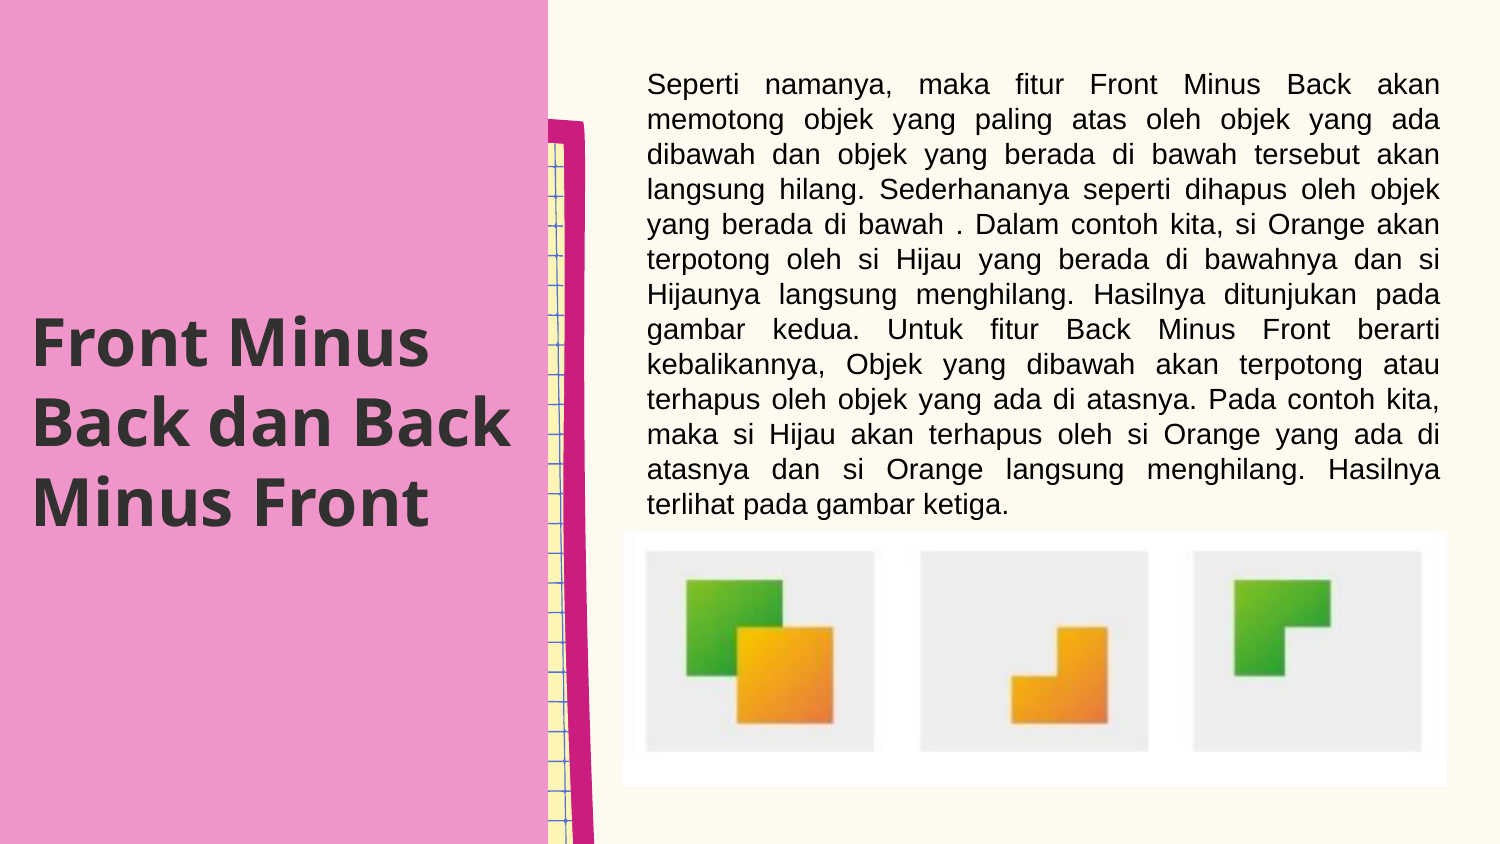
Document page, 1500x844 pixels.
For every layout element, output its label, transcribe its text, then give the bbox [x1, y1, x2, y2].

text_box Seperti namanya, maka fitur Front Minus Back akan memotong objek yang paling atas oleh objek yang ada dibawah dan objek yang berada di bawah tersebut akan langsung hilang. Sederhananya seperti dihapus oleh objek yang berada di bawah . Dalam contoh kita, si Orange akan terpotong oleh si Hijau yang berada di bawahnya dan si Hijaunya langsung menghilang. Hasilnya ditunjukan pada gambar kedua. Untuk fitur Back Minus Front berarti kebalikannya, Objek yang dibawah akan terpotong atau terhapus oleh objek yang ada di atasnya. Pada contoh kita, maka si Hijau akan terhapus oleh si Orange yang ada di atasnya dan si Orange langsung menghilang. Hasilnya terlihat pada gambar ketiga. [632, 58, 1457, 528]
text_box [0, 0, 548, 844]
text_box Front Minus Back dan Back Minus Front [30, 299, 79, 540]
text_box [84, 115, 597, 844]
picture [621, 532, 1448, 786]
